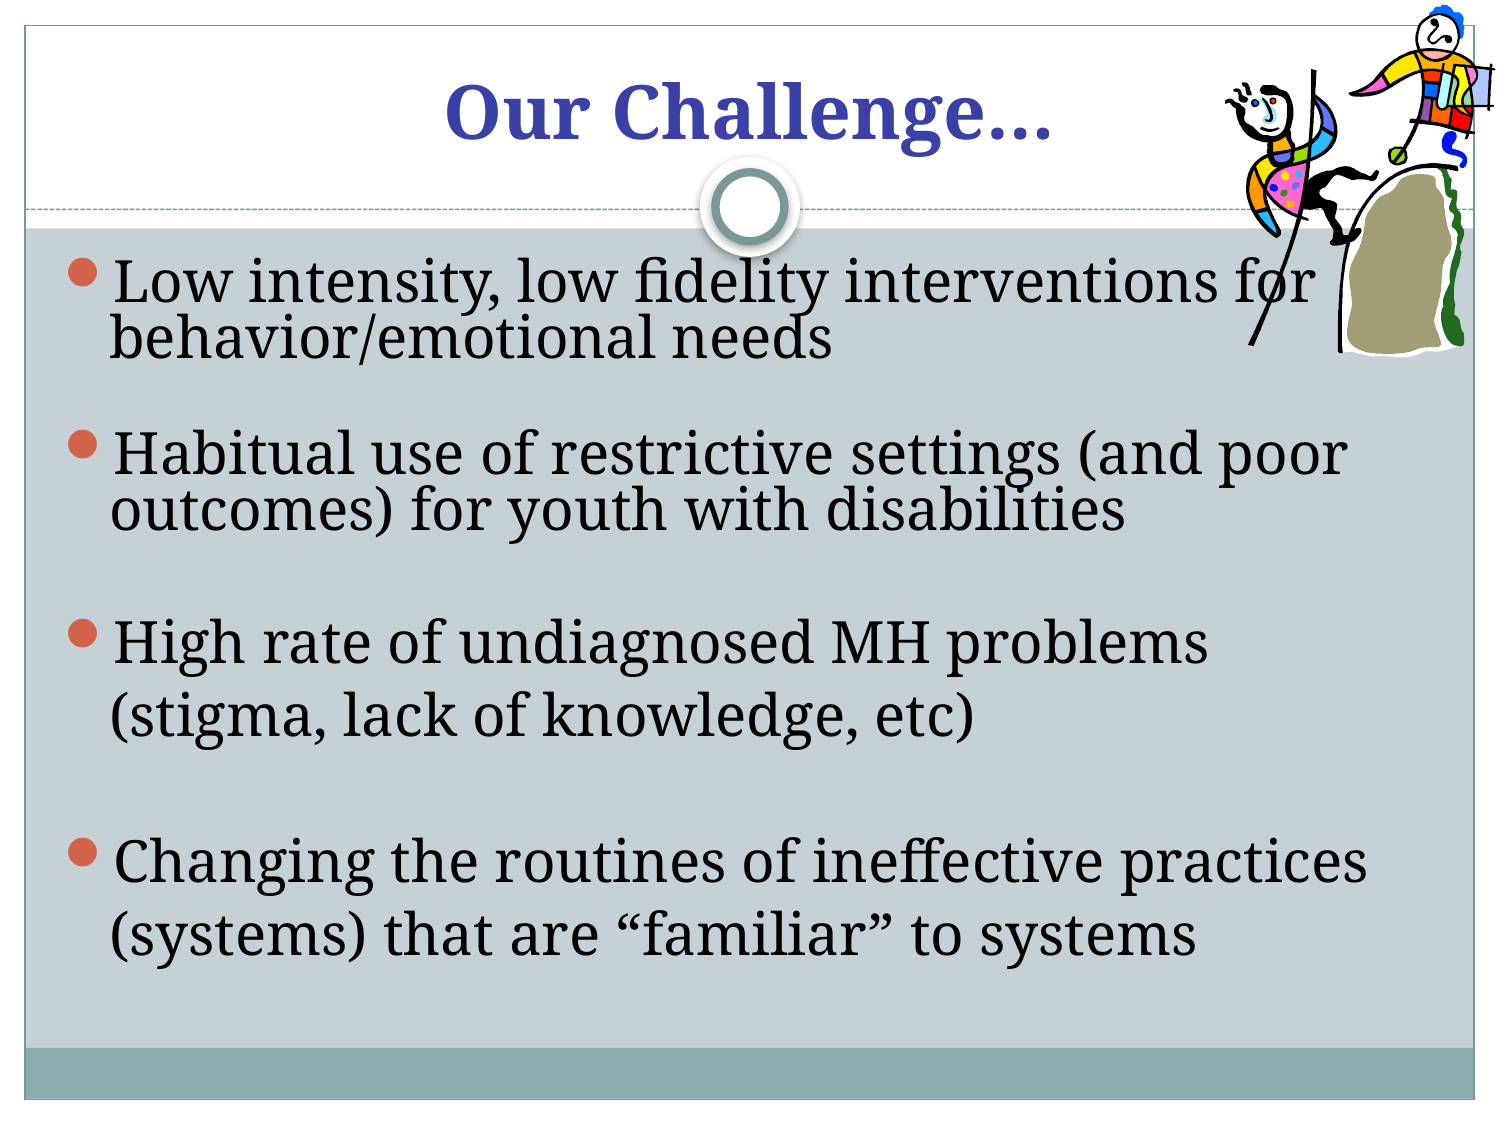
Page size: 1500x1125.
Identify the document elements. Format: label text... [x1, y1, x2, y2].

picture [1224, 0, 1500, 363]
title Our Challenge… [49, 37, 1217, 162]
list Low intensity, low fidelity interventions for behavior/emotional needs Habitual use of restrictive settings (and poor outcomes) for youth with disabilities High rate of undiagnosed MH problems (stigma, lack of knowledge, etc) Changing the routines of ineffective practices (systems) that are “familiar” to systems [49, 250, 1445, 1001]
